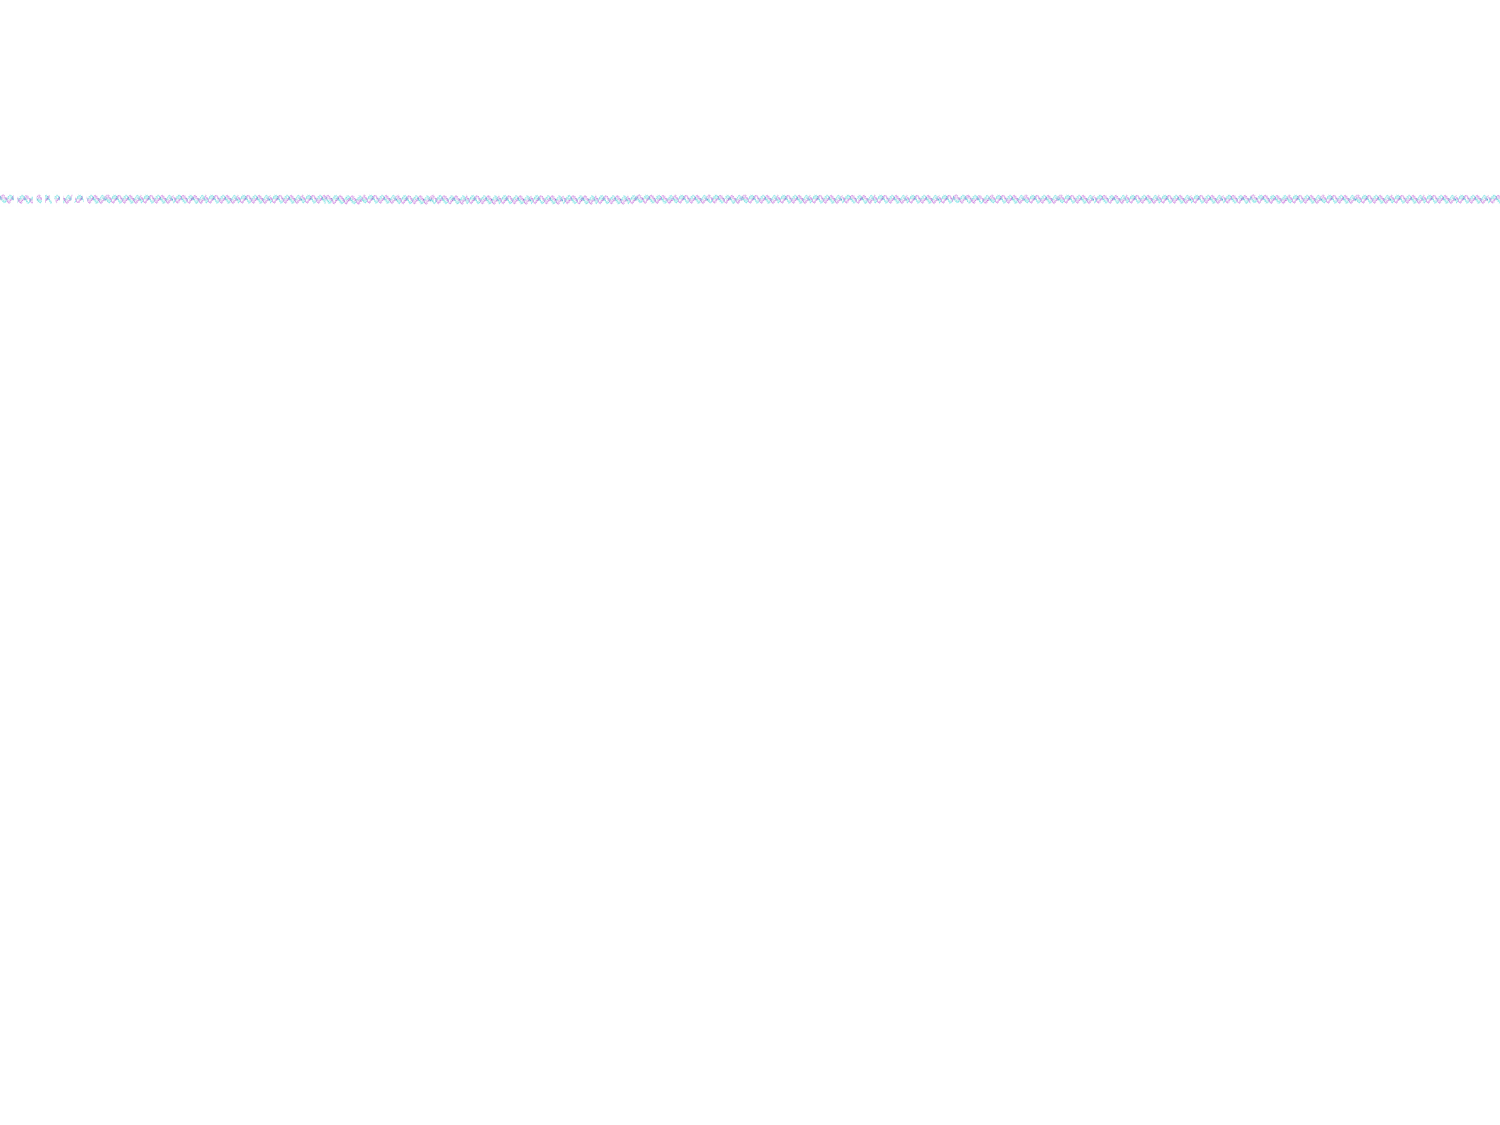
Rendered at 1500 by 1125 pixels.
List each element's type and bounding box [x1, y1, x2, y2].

text_box [159, 31, 175, 367]
picture [501, 191, 796, 207]
picture [0, 191, 13, 207]
picture [1128, 191, 1410, 207]
picture [45, 191, 60, 207]
text_box [1112, 31, 1128, 367]
picture [64, 191, 159, 207]
text_box [796, 31, 812, 367]
picture [812, 191, 1112, 207]
text_box [1410, 31, 1426, 367]
picture [175, 191, 485, 207]
picture [1426, 191, 1500, 207]
picture [18, 191, 41, 207]
text_box [485, 32, 501, 367]
